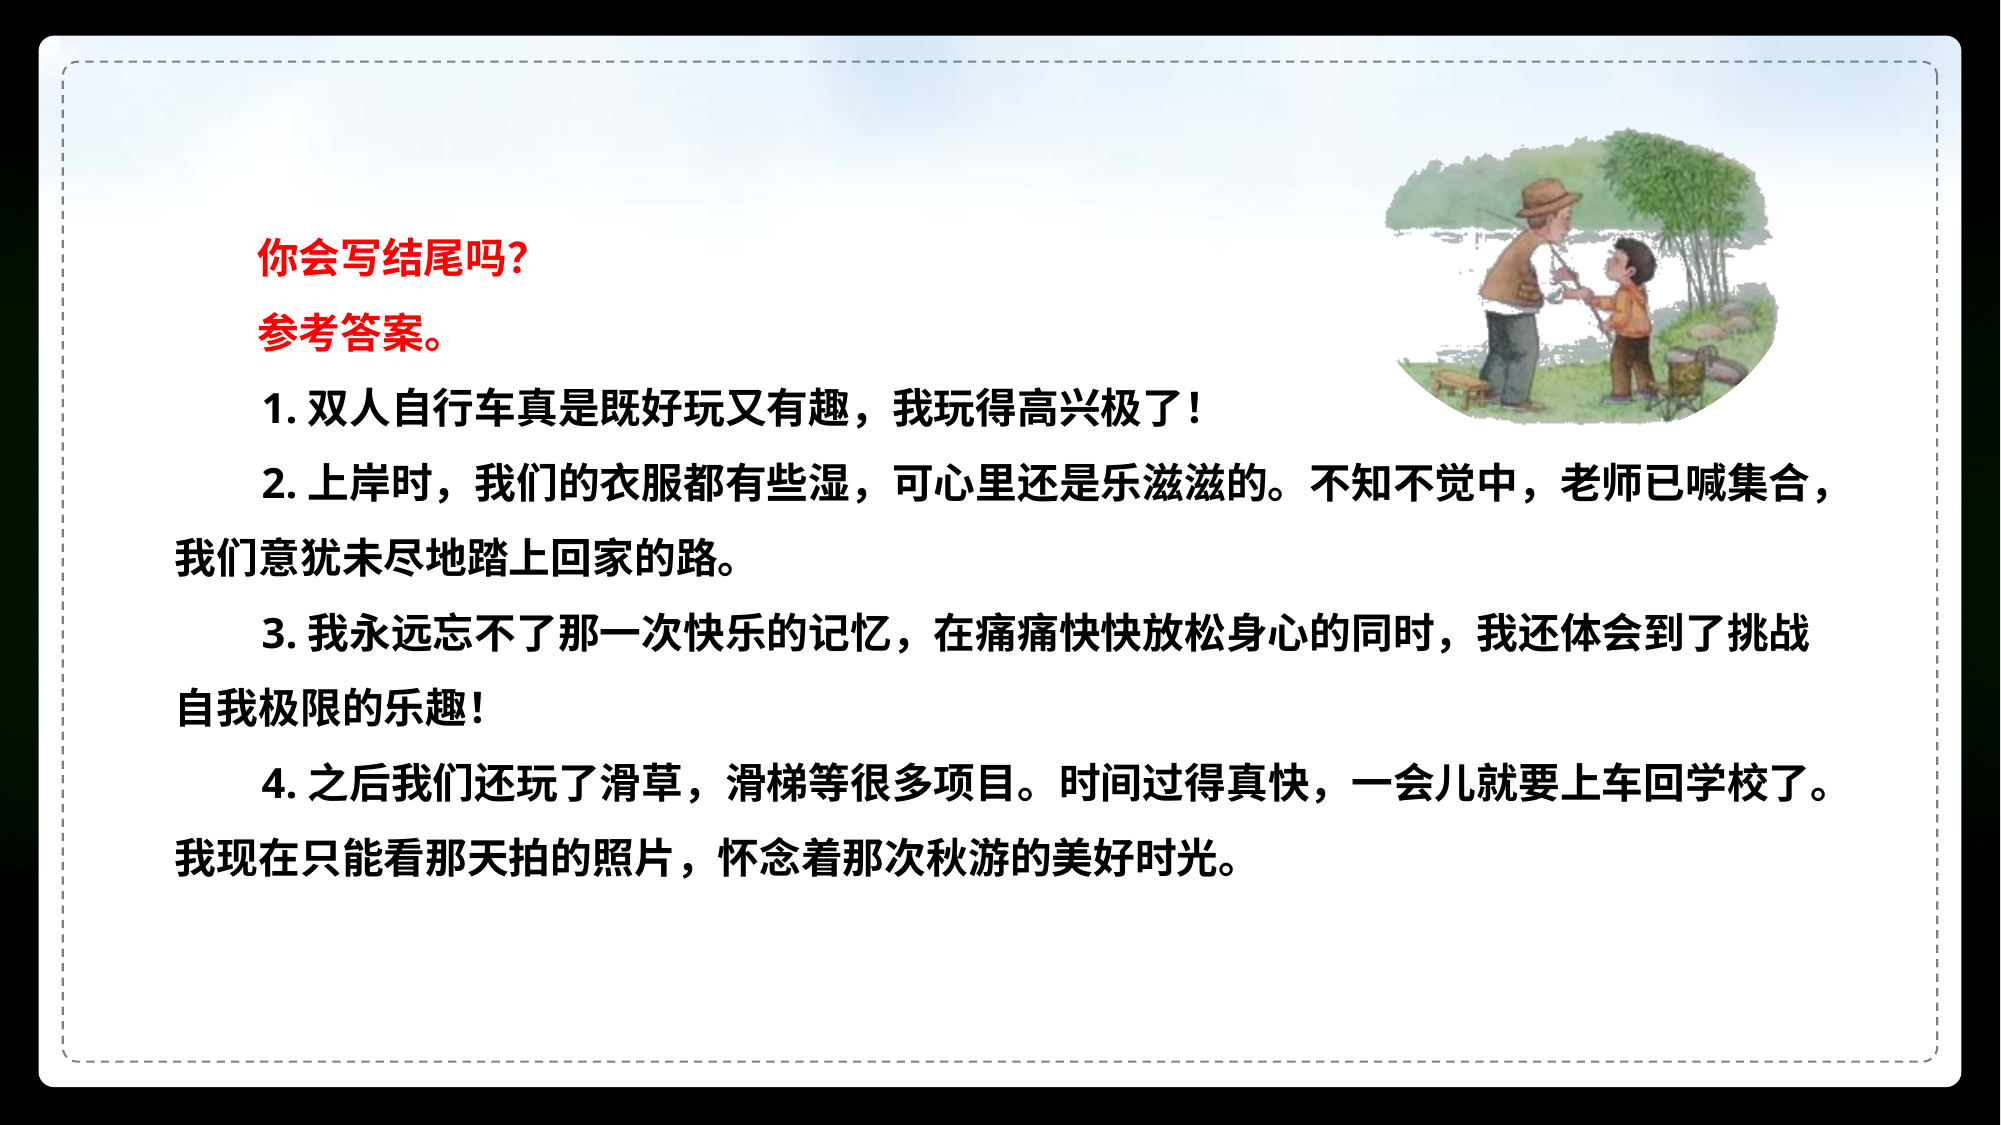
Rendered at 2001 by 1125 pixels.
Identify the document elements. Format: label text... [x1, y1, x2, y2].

text_box 你会写结尾吗？ 参考答案。 1.双人自行车真是既好玩又有趣，我玩得高兴极了！ 2.上岸时，我们的衣服都有些湿，可心里还是乐滋滋的。不知不觉中，老师已喊集合，我们意犹未尽地踏上回家的路。 3.我永远忘不了那一次快乐的记忆，在痛痛快快放松身心的同时，我还体会到了挑战自我极限的乐趣！ 4.之后我们还玩了滑草，滑梯等很多项目。时间过得真快，一会儿就要上车回学校了。我现在只能看那天拍的照片，怀念着那次秋游的美好时光。 [160, 199, 1862, 890]
picture [0, 0, 2001, 1125]
